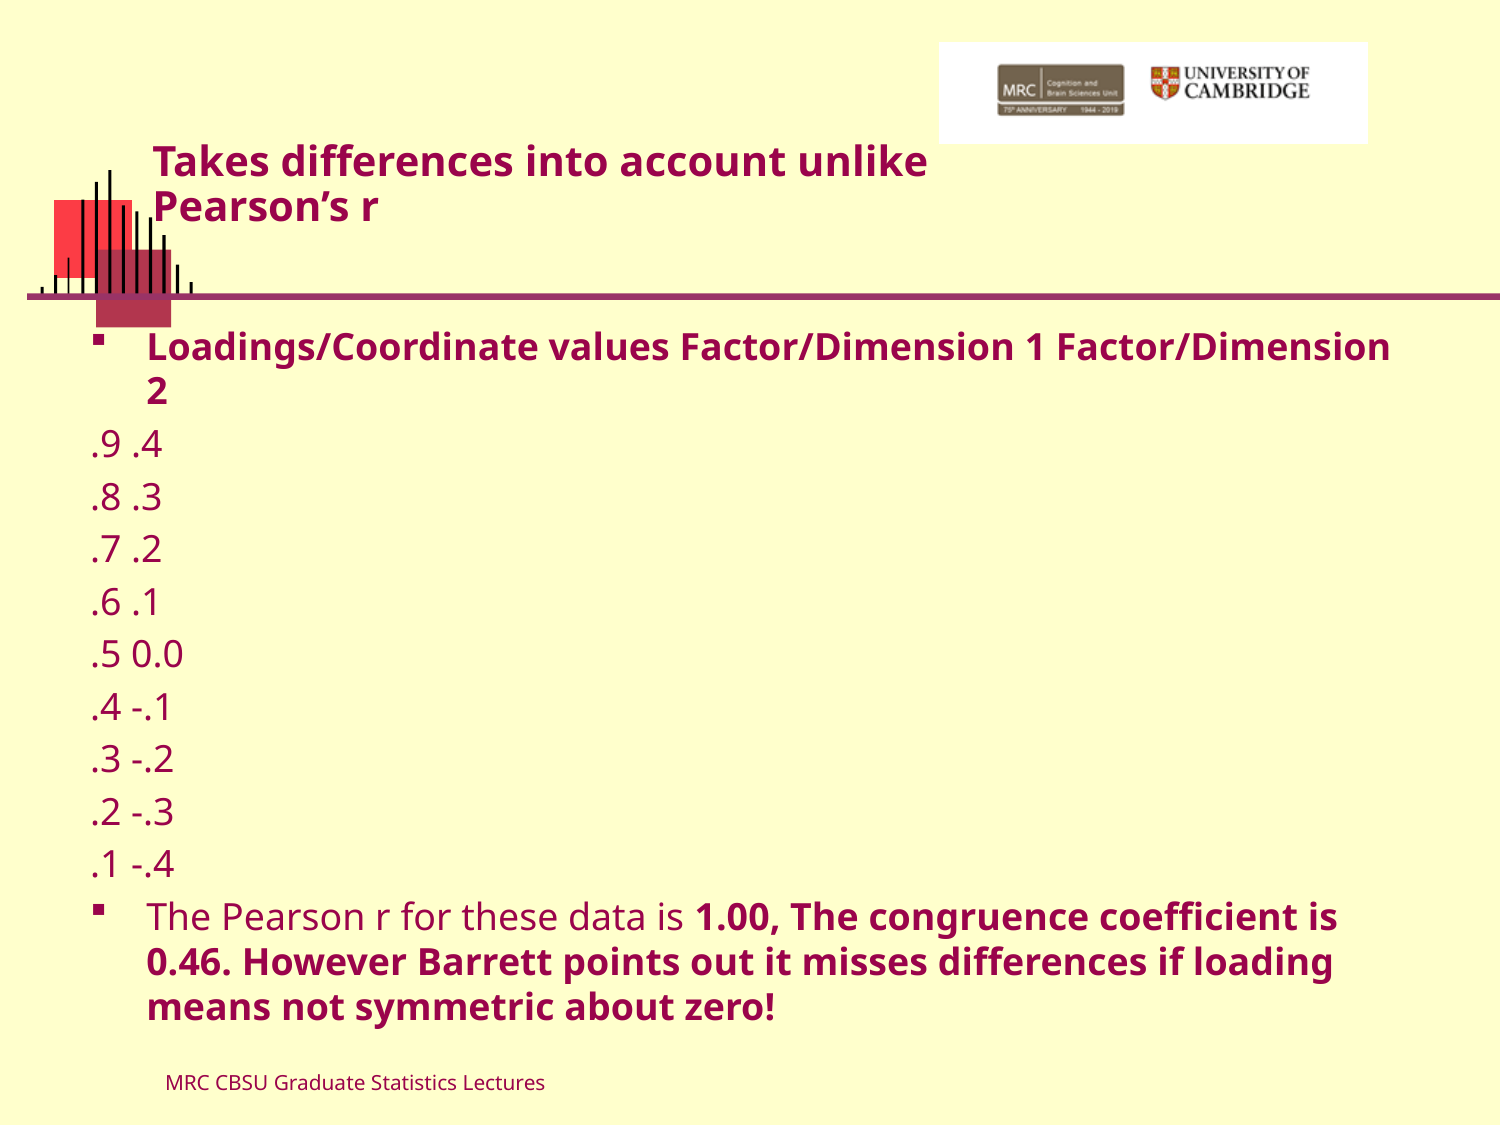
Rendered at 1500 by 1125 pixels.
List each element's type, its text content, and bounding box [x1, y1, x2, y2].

footer MRC CBSU Graduate Statistics Lectures [149, 1062, 988, 1101]
picture [939, 42, 1368, 144]
list Loadings/Coordinate values Factor/Dimension 1 Factor/Dimension 2 .9 .4 .8 .3 .7 .2 .6 .1 .5 0.0 .4 -.1 .3 -.2 .2 -.3 .1 -.4 The Pearson r for these data is 1.00, The congruence coefficient is 0.46. However Barrett points out it misses differences if loading means not symmetric about zero! [75, 262, 1425, 1038]
title Takes differences into account unlike Pearson’s r [137, 137, 988, 233]
